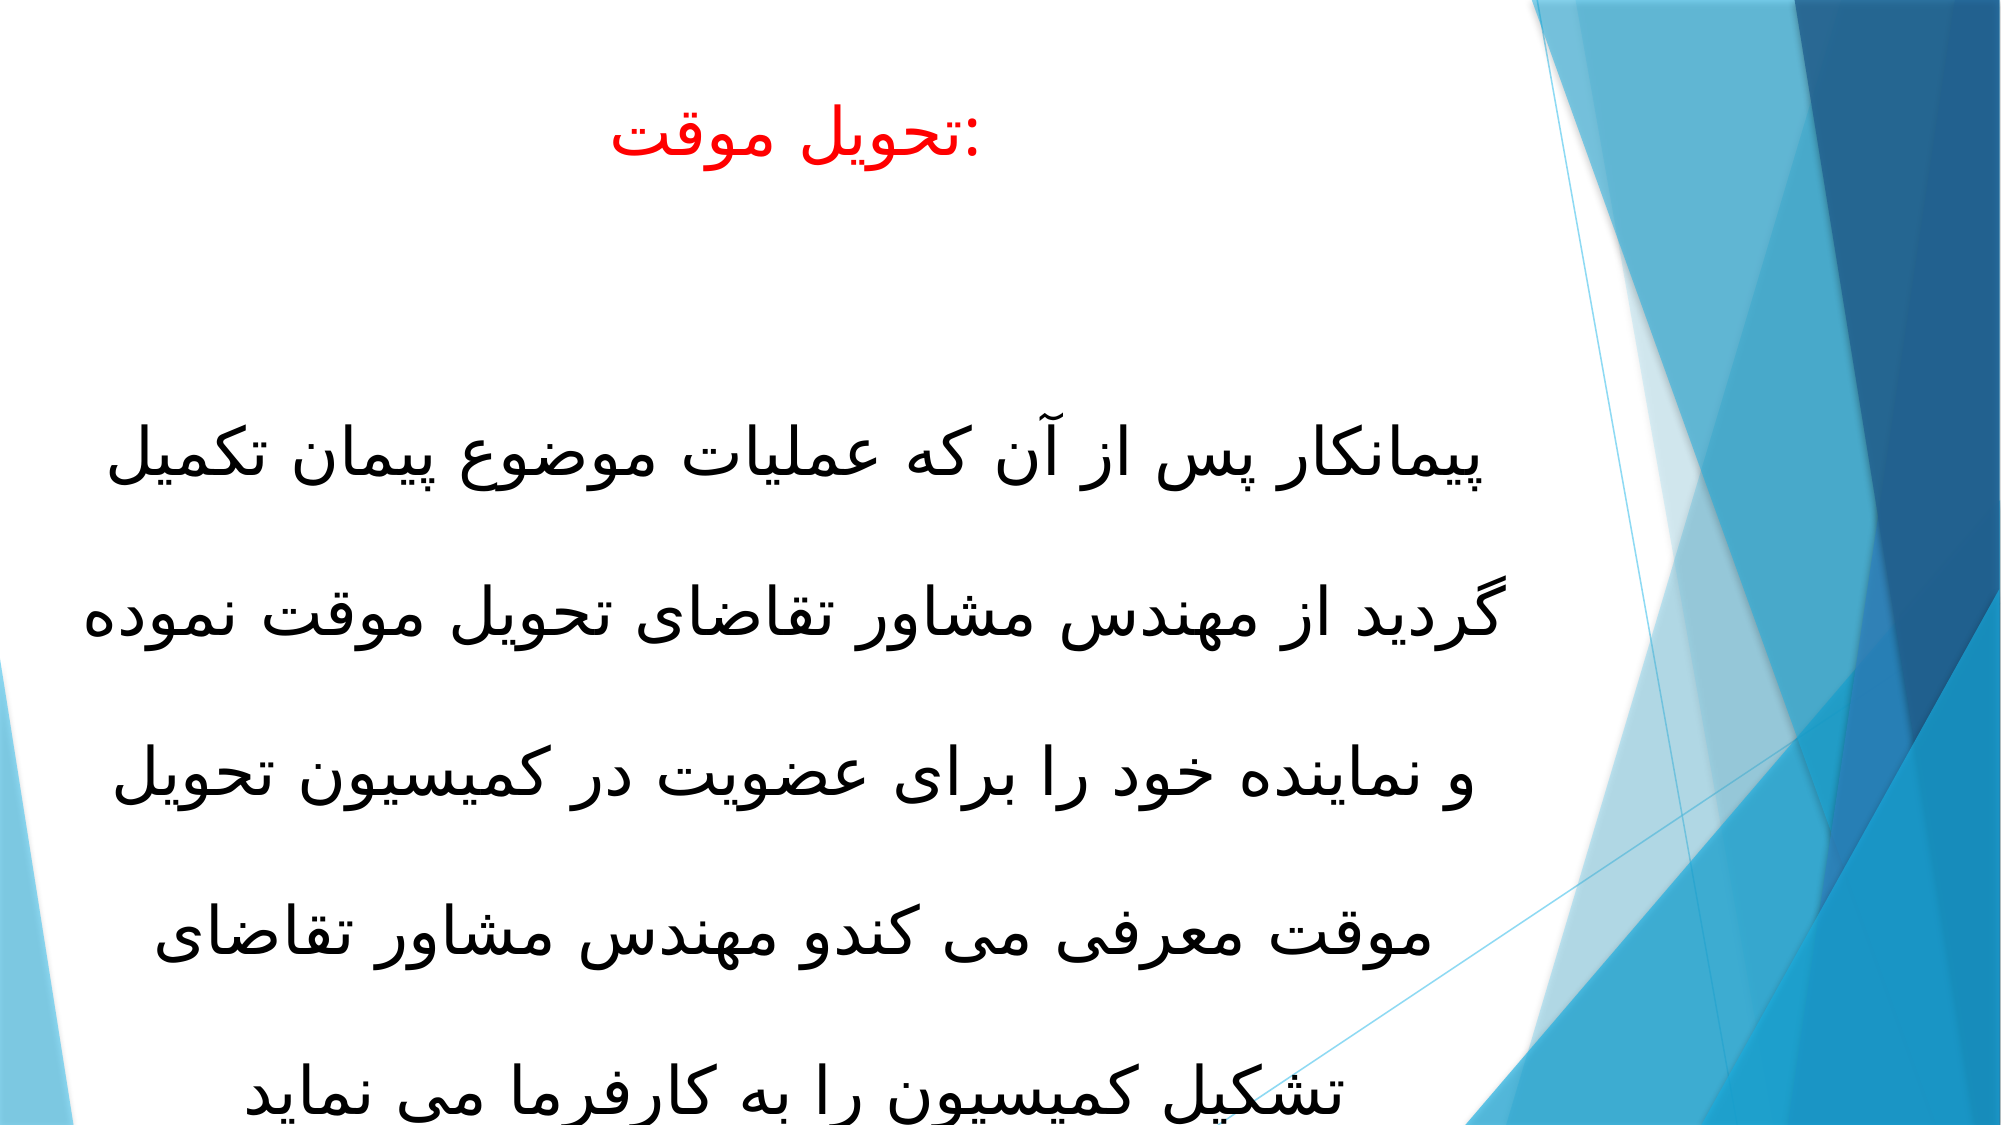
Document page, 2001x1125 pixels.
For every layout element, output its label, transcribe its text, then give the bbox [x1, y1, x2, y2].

text_box تحویل موقت: پیمانکار پس از آن که عملیات موضوع پیمان تکمیل گردید از مهندس مشاور تقاضای تحویل موقت نموده و نماینده خود را برای عضویت در کمیسیون تحویل موقت معرفی می کندو مهندس مشاور تقاضای تشکیل کمیسیون را به کارفرما می نماید [46, 81, 1545, 1125]
